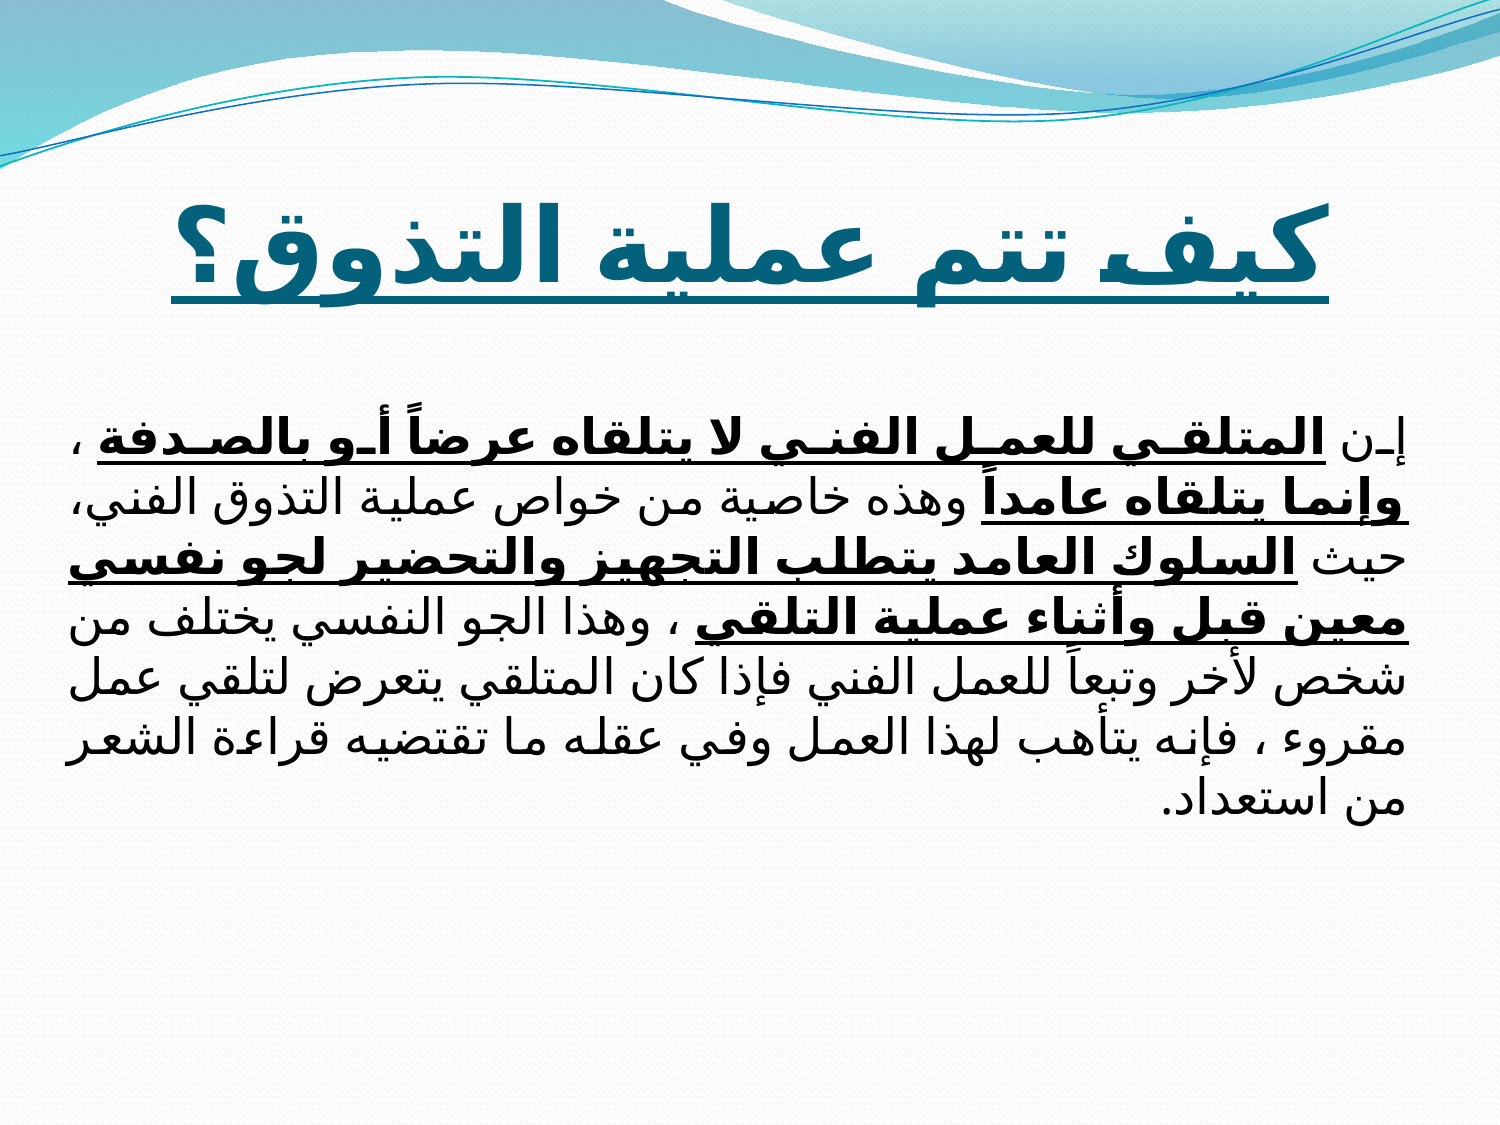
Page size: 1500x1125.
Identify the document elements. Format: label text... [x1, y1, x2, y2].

title كيف تتم عملية التذوق؟ [75, 115, 1425, 303]
text_box إن المتلقي للعمل الفني لا يتلقاه عرضاً أو بالصدفة ، وإنما يتلقاه عامداً وهذه خاصية من خواص عملية التذوق الفني، حيث السلوك العامد يتطلب التجهيز والتحضير لجو نفسي معين قبل وأثناء عملية التلقي ، وهذا الجو النفسي يختلف من شخص لأخر وتبعاً للعمل الفني فإذا كان المتلقي يتعرض لتلقي عمل مقروء ، فإنه يتأهب لهذا العمل وفي عقله ما تقتضيه قراءة الشعر من استعداد. [53, 397, 1424, 832]
